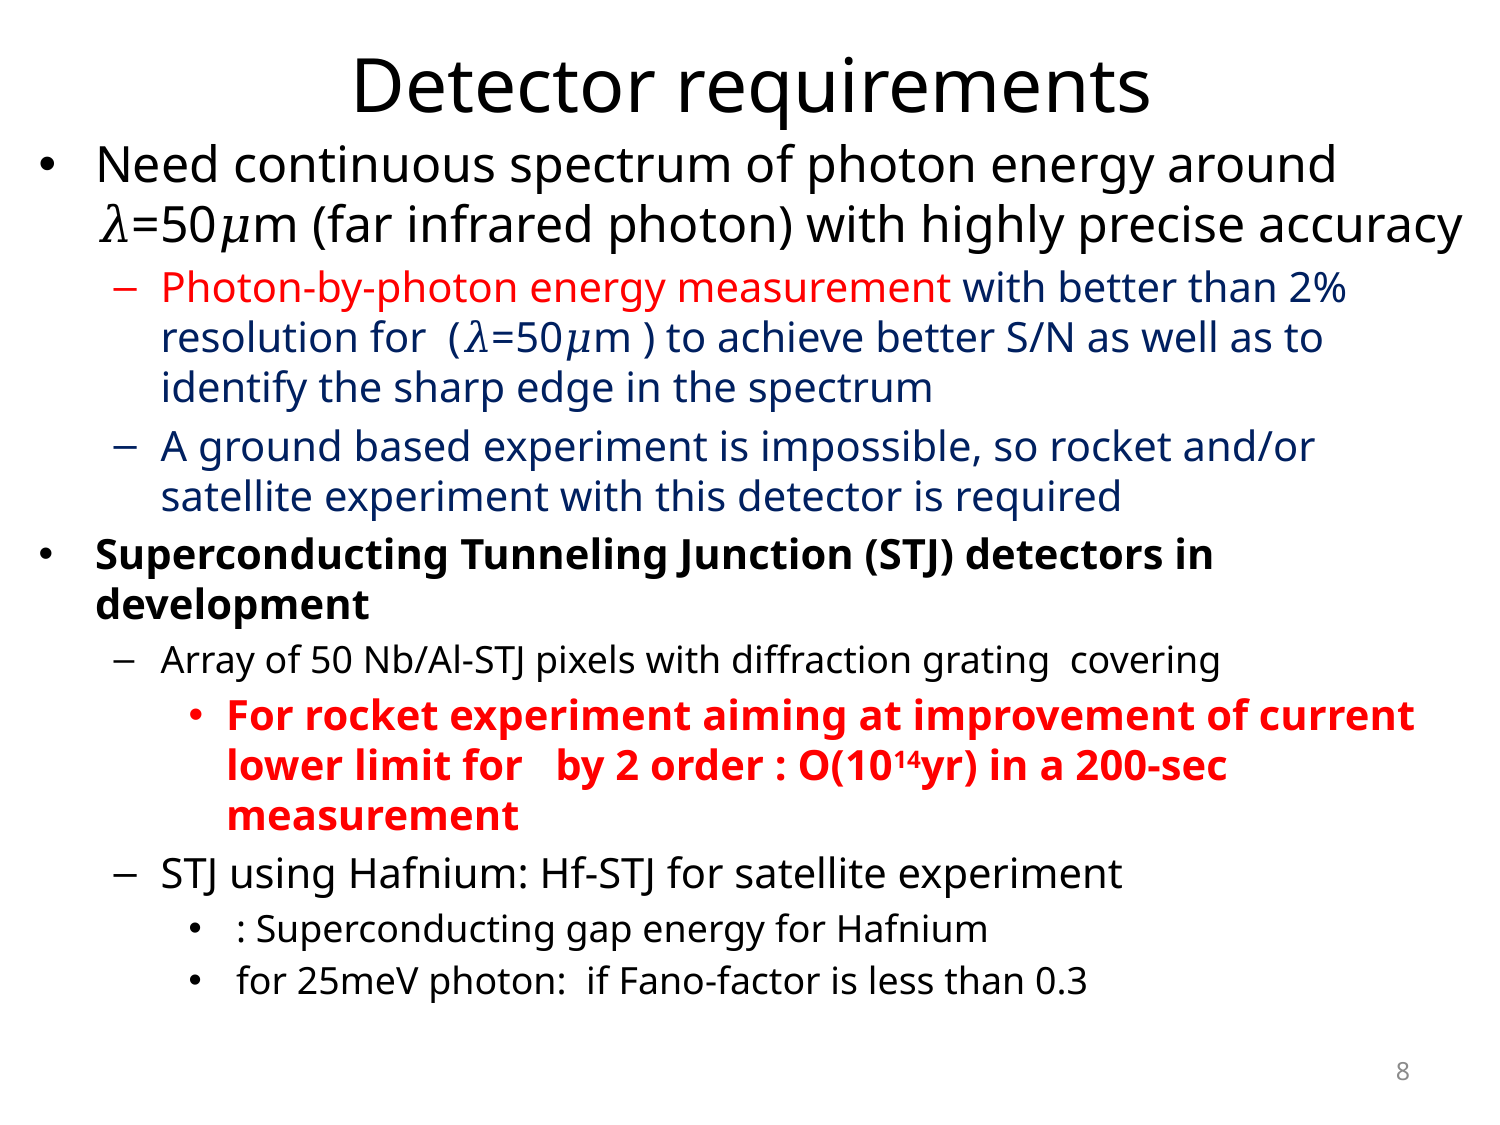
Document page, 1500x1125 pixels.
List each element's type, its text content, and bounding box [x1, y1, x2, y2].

title Detector requirements [76, 19, 1427, 147]
slide_number 8 [1074, 1042, 1425, 1103]
